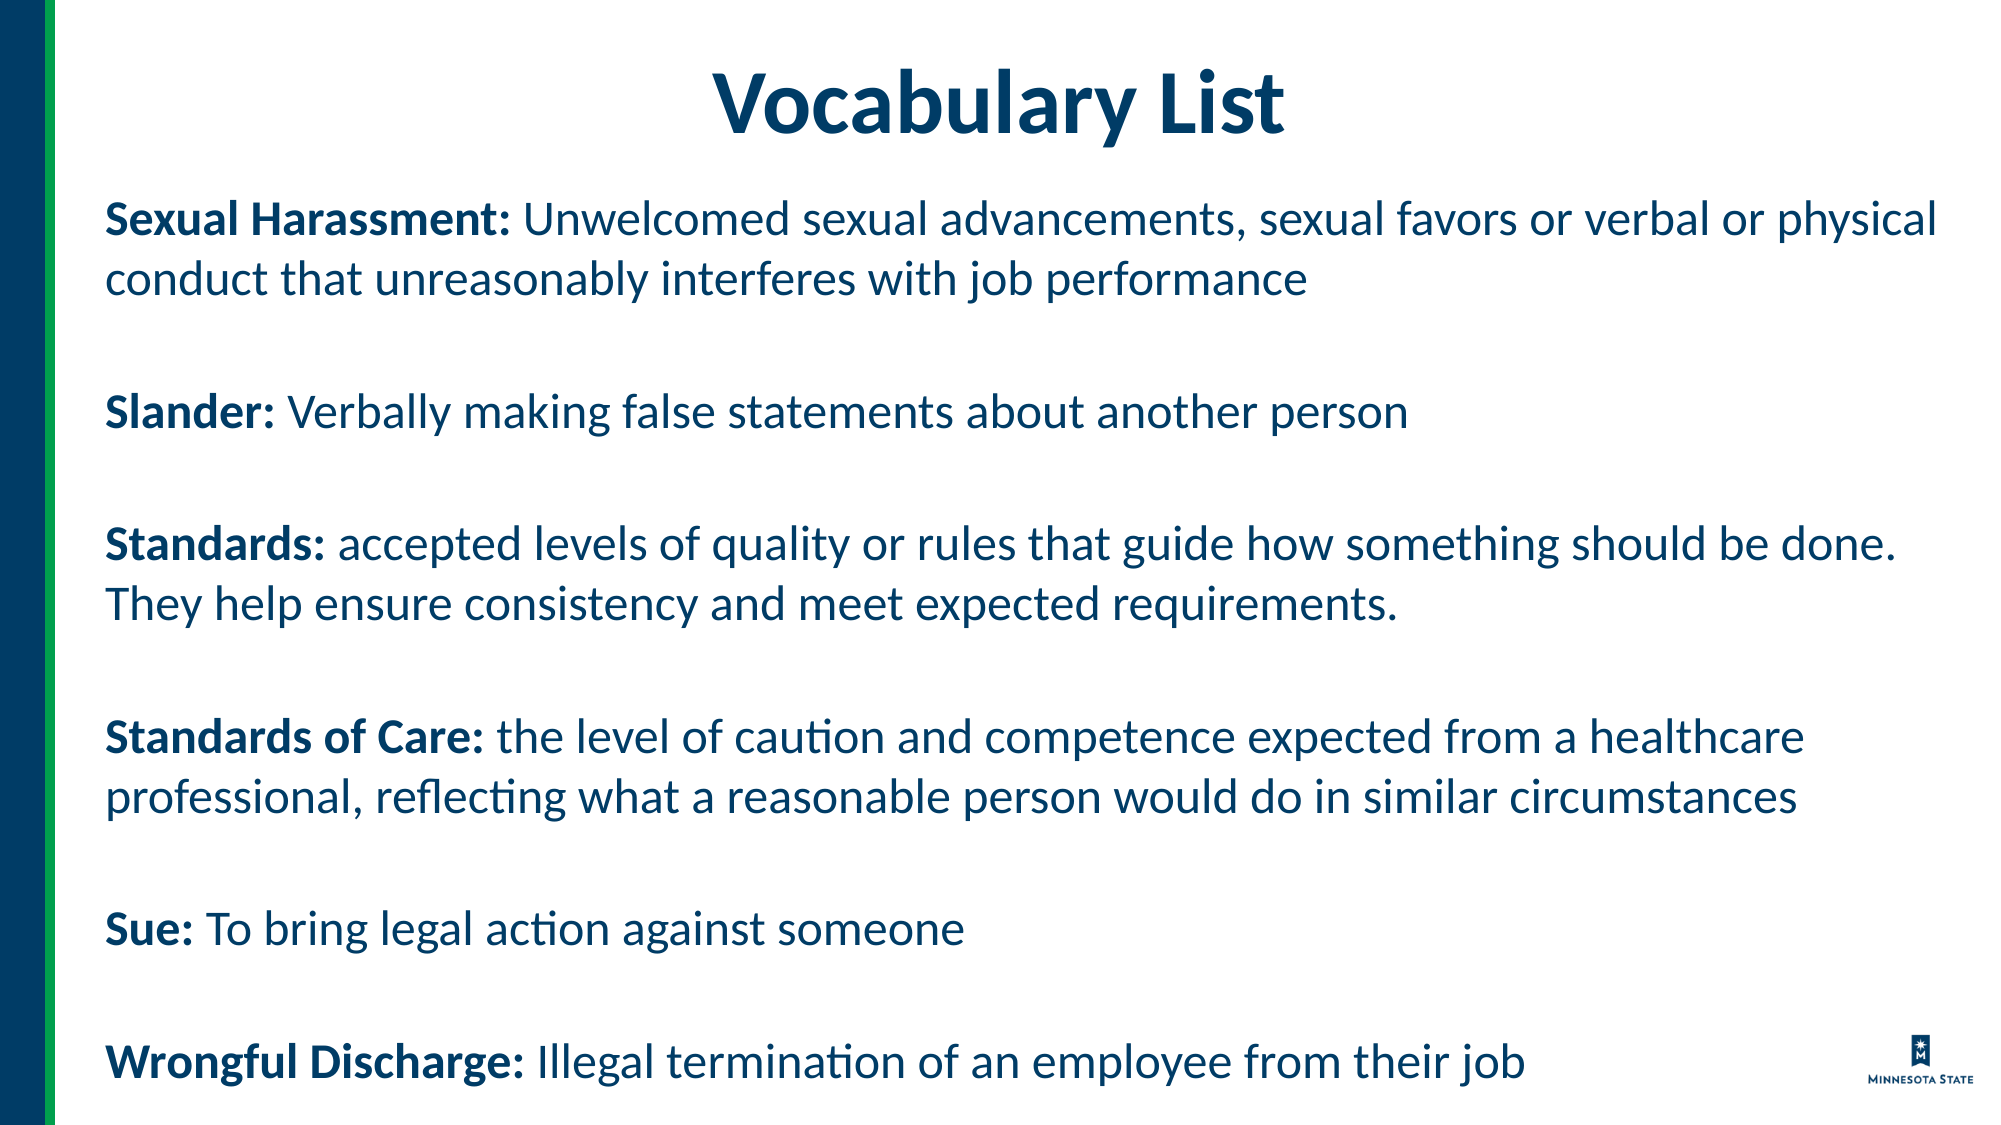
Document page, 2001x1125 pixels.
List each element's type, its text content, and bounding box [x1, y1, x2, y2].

list Sexual Harassment: Unwelcomed sexual advancements, sexual favors or verbal or physical conduct that unreasonably interferes with job performance Slander: Verbally making false statements about another person Standards: accepted levels of quality or rules that guide how something should be done. They help ensure consistency and meet expected requirements. Standards of Care: the level of caution and competence expected from a healthcare professional, reflecting what a reasonable person would do in similar circumstances Sue: To bring legal action against someone Wrongful Discharge: Illegal termination of an employee from their job [90, 178, 1964, 1093]
title Vocabulary List [137, 46, 1863, 162]
picture [1823, 1028, 2001, 1095]
